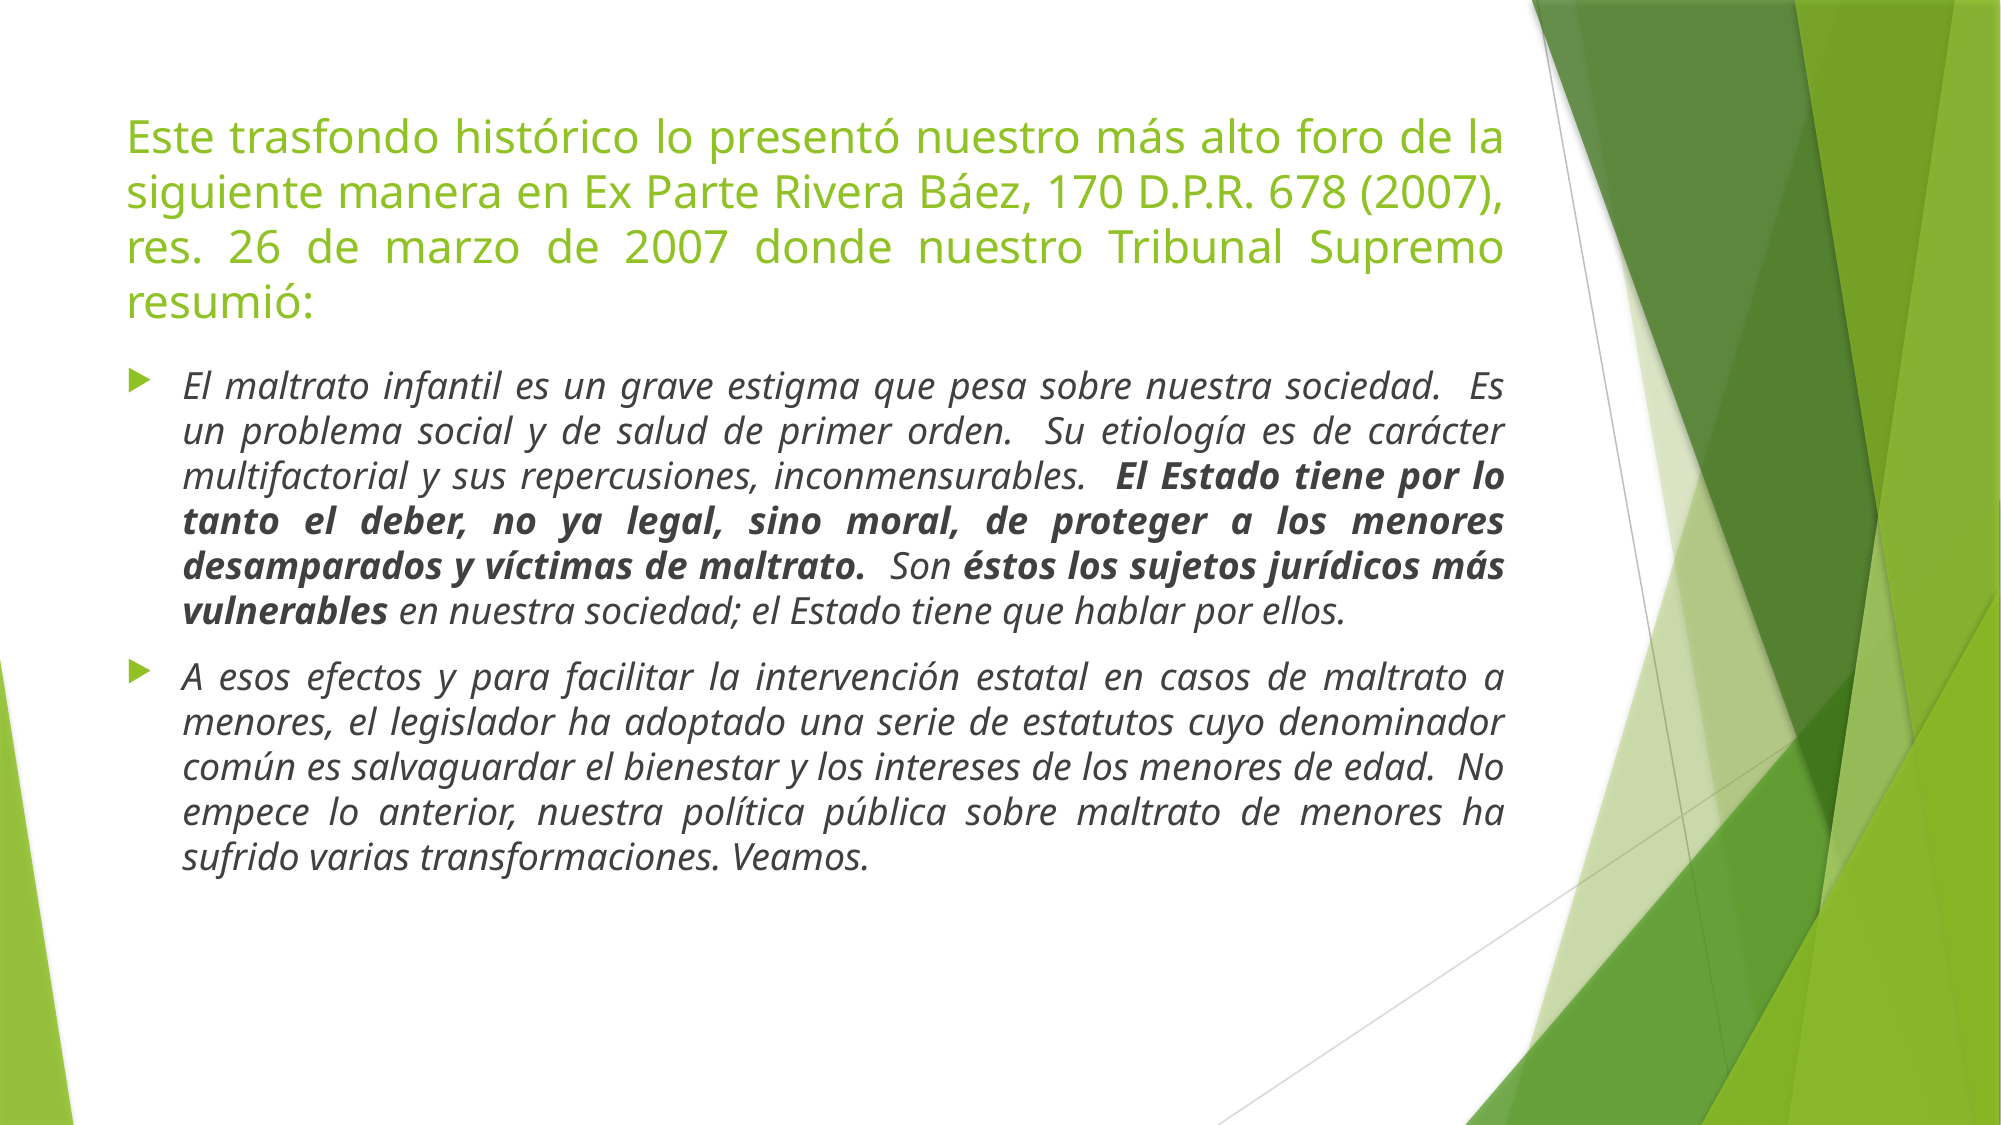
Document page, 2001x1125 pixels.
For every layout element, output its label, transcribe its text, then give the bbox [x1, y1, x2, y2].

list El maltrato infantil es un grave estigma que pesa sobre nuestra sociedad. Es un problema social y de salud de primer orden. Su etiología es de carácter multifactorial y sus repercusiones, inconmensurables. El Estado tiene por lo tanto el deber, no ya legal, sino moral, de proteger a los menores desamparados y víctimas de maltrato. Son éstos los sujetos jurídicos más vulnerables en nuestra sociedad; el Estado tiene que hablar por ellos. A esos efectos y para facilitar la intervención estatal en casos de maltrato a menores, el legislador ha adoptado una serie de estatutos cuyo denominador común es salvaguardar el bienestar y los intereses de los menores de edad. No empece lo anterior, nuestra política pública sobre maltrato de menores ha sufrido varias transformaciones. Veamos. [111, 354, 1522, 992]
title Este trasfondo histórico lo presentó nuestro más alto foro de la siguiente manera en Ex Parte Rivera Báez, 170 D.P.R. 678 (2007), res. 26 de marzo de 2007 donde nuestro Tribunal Supremo resumió: [111, 99, 1522, 317]
